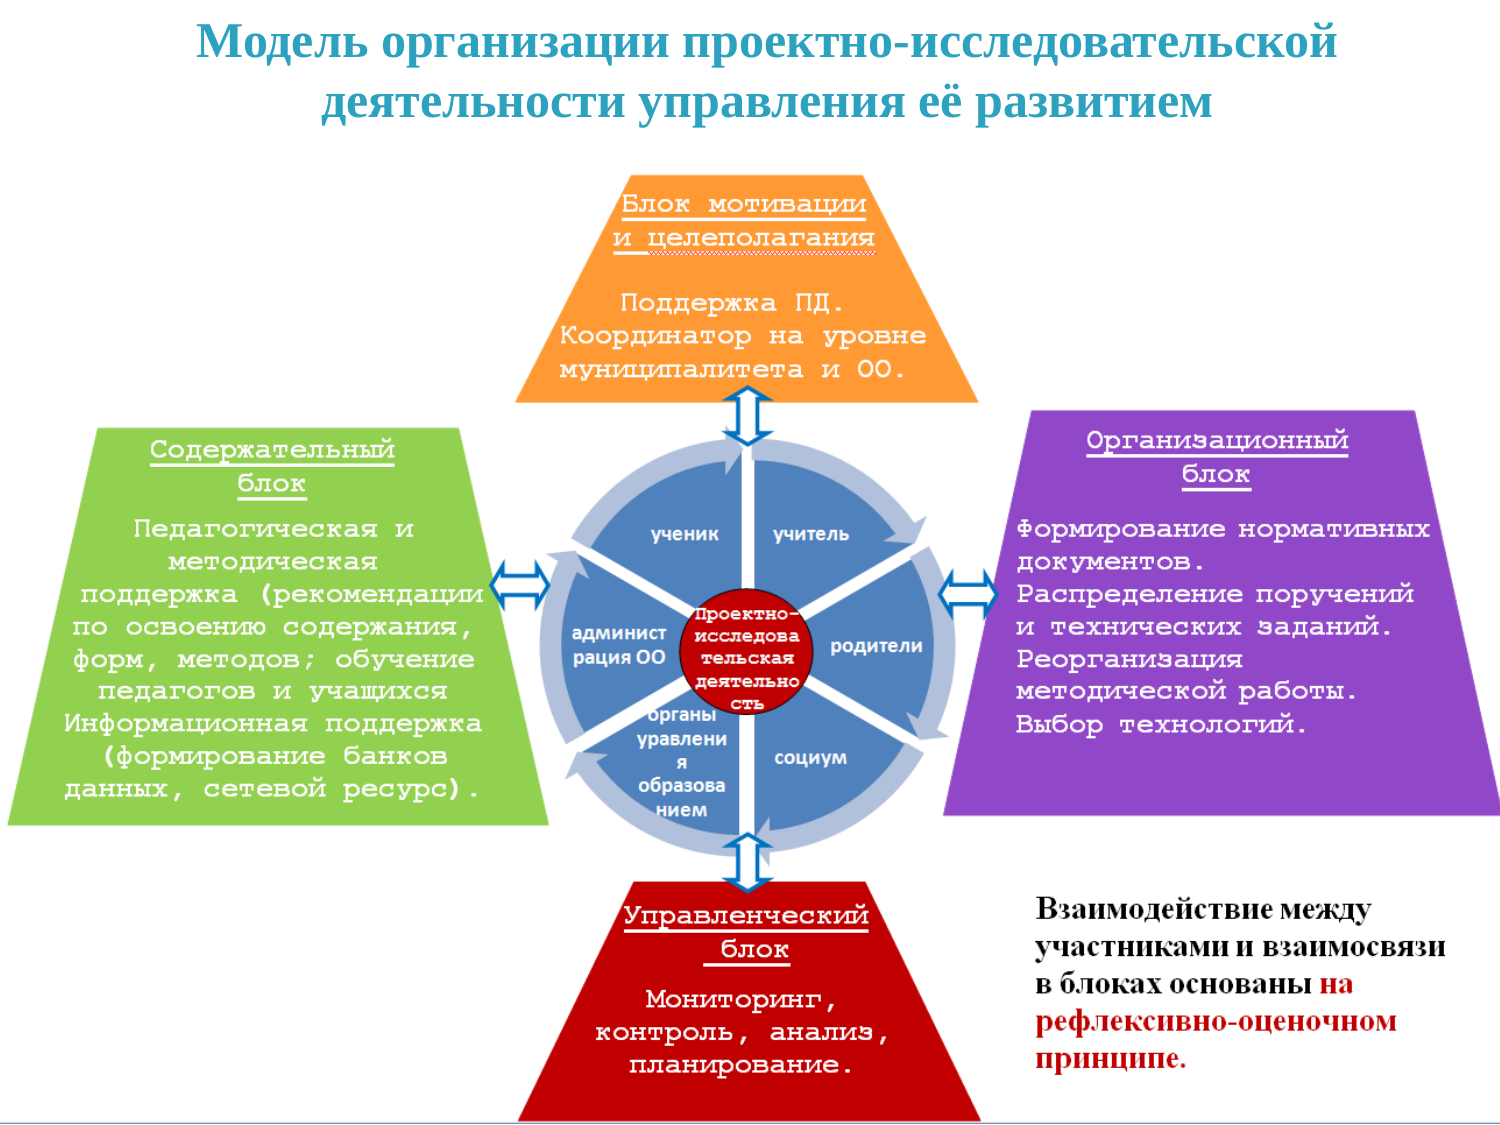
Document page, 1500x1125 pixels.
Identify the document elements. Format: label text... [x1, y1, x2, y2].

text_box Модель организации проектно-исследовательской деятельности управления её развитием [35, 0, 1500, 135]
picture [0, 173, 1500, 1125]
